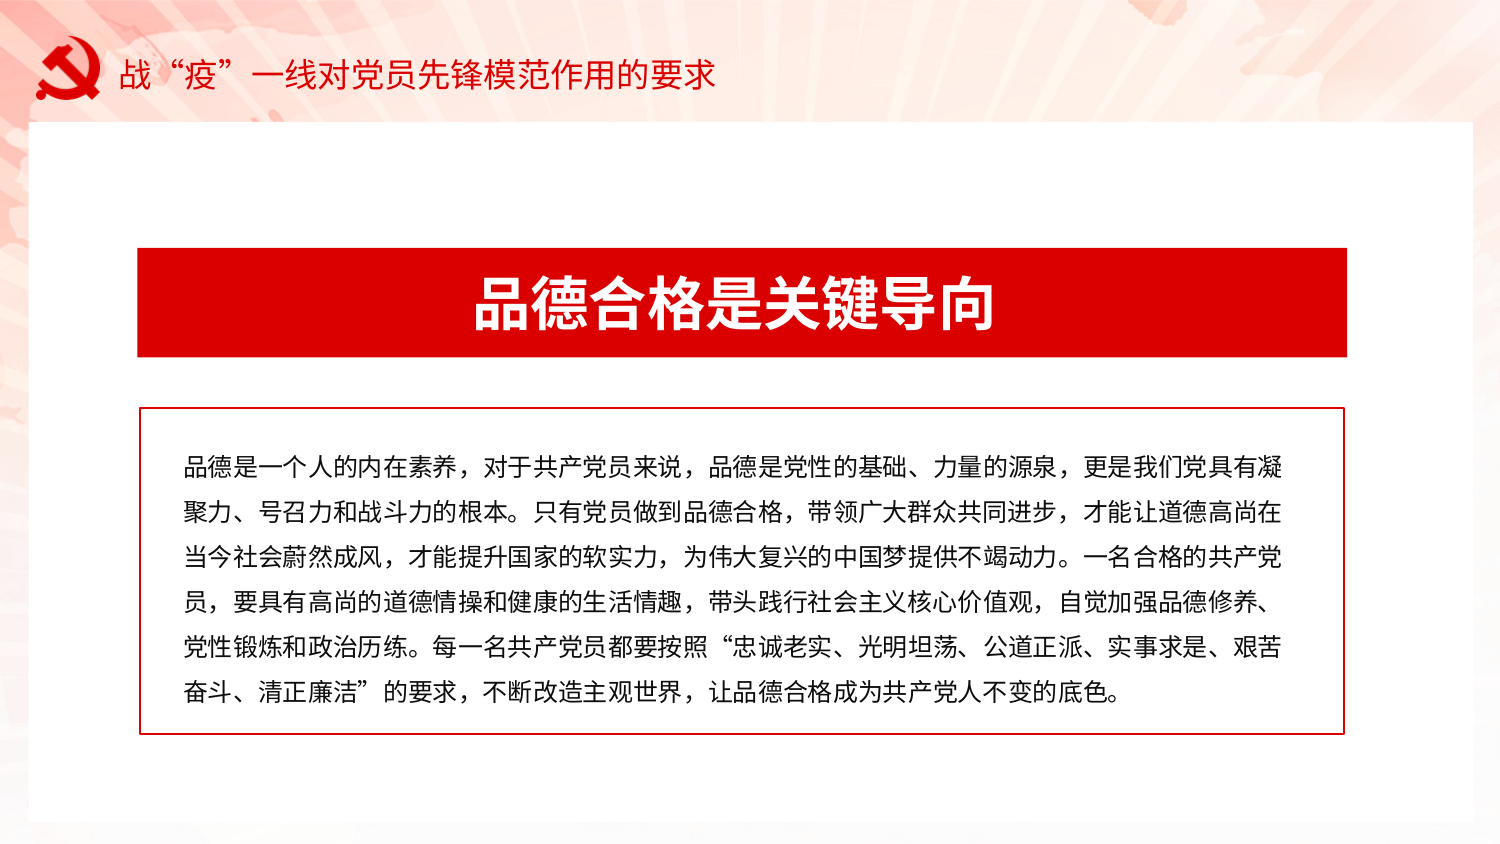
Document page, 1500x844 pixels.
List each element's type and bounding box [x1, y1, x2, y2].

text_box [137, 247, 1348, 358]
picture [0, 0, 1500, 844]
text_box [140, 407, 1344, 735]
